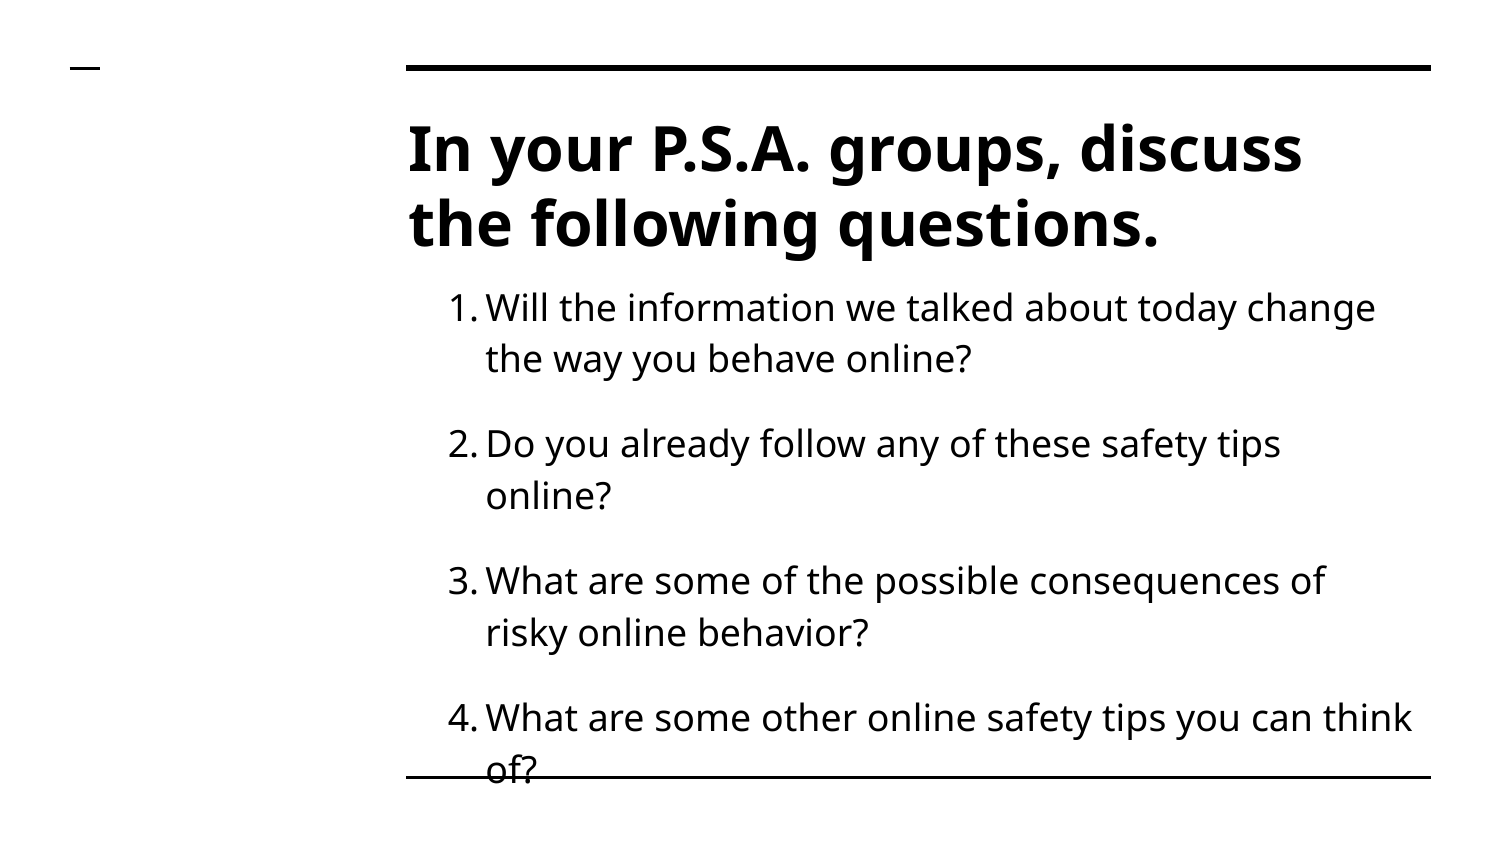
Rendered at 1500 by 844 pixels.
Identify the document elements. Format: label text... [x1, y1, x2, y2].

list Will the information we talked about today change the way you behave online? Do you already follow any of these safety tips online? What are some of the possible consequences of risky online behavior? What are some other online safety tips you can think of? [395, 261, 1433, 755]
title In your P.S.A. groups, discuss the following questions. [393, 94, 1431, 199]
